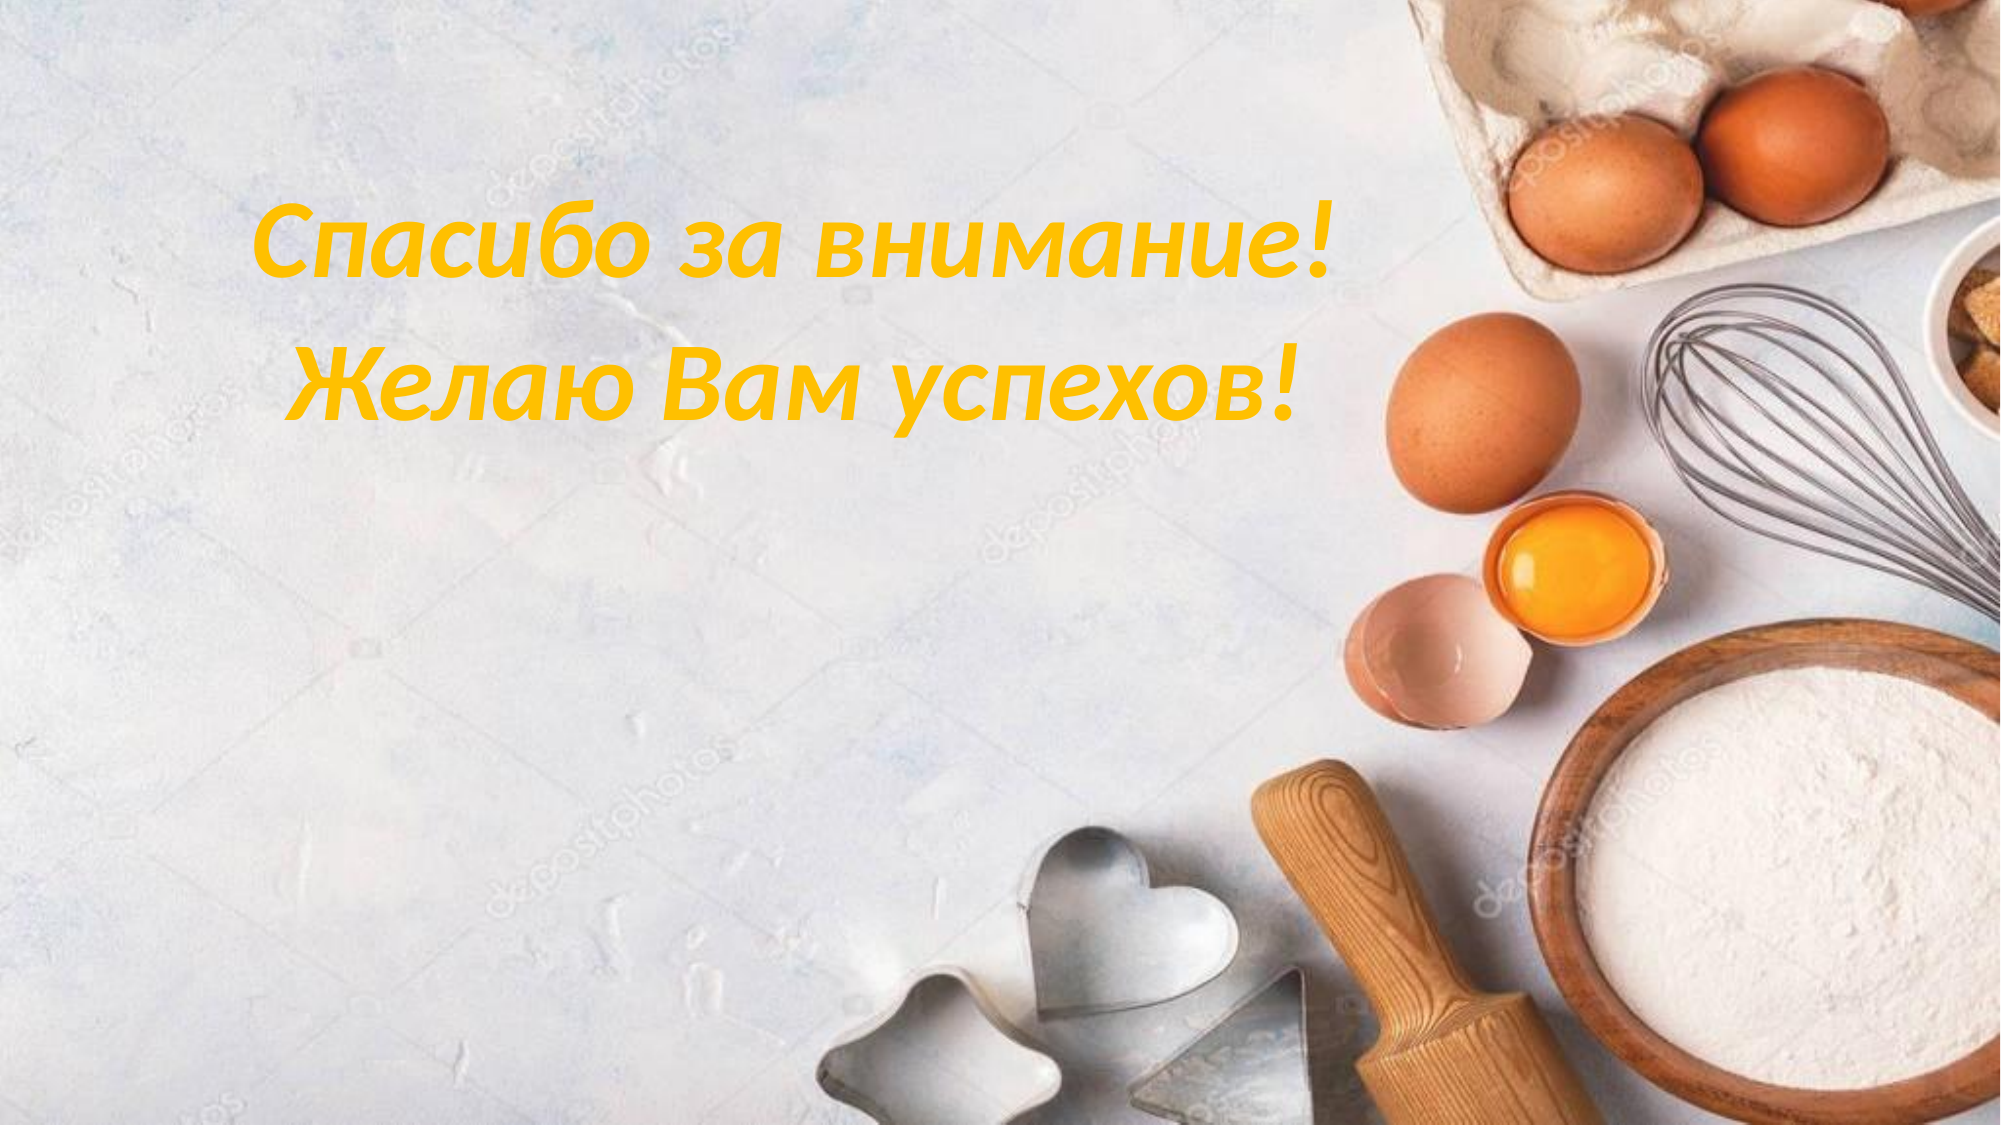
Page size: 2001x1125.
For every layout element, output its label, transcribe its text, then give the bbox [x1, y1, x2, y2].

picture [0, 0, 2001, 1125]
list Спасибо за внимание! Желаю Вам успехов! [0, 173, 1658, 888]
